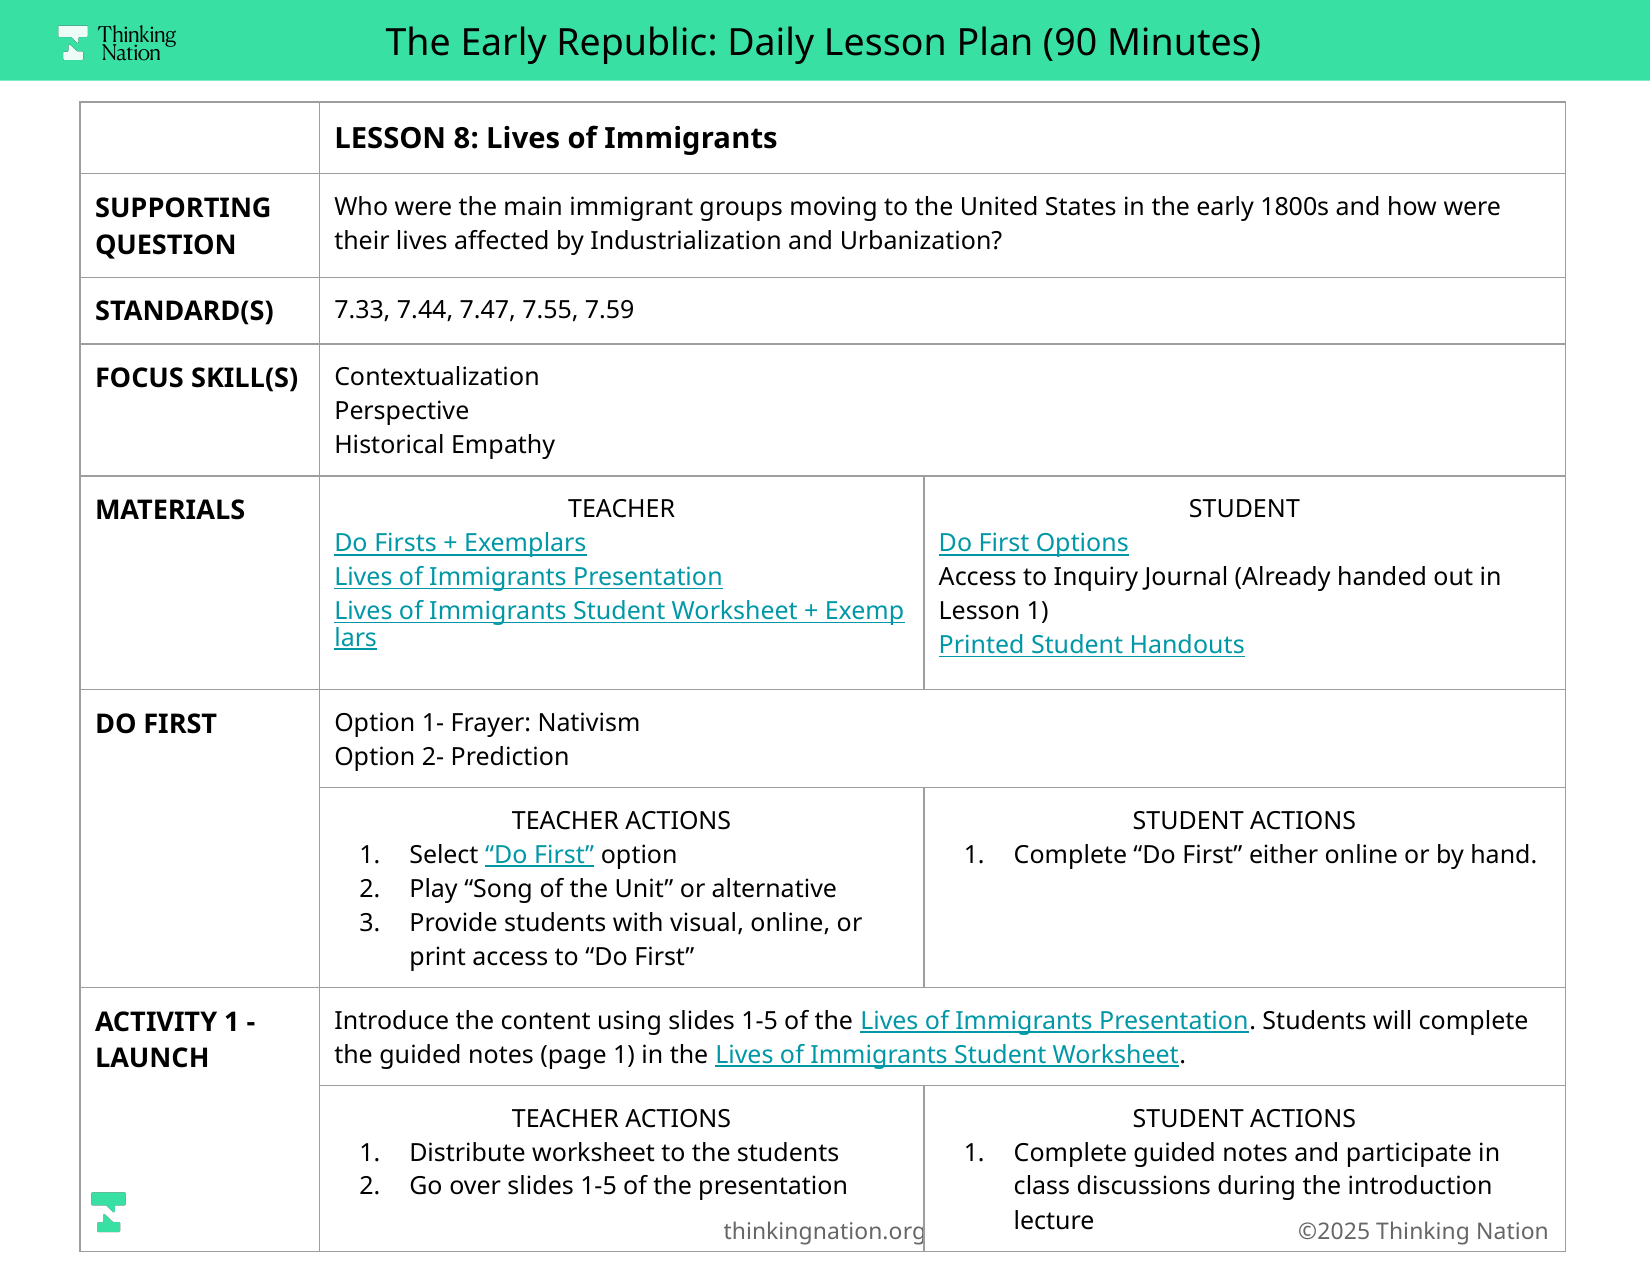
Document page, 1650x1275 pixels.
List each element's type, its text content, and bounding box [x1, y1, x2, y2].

table_cell TEACHER ACTIONS Distribute worksheet to the students Go over slides 1-5 of the presentation [320, 1086, 923, 1251]
picture [45, 14, 180, 71]
table_cell TEACHER ACTIONS Select “Do First” option Play “Song of the Unit” or alternative Provide students with visual, online, or print access to “Do First” [320, 788, 923, 987]
table_cell FOCUS SKILL(S) [81, 345, 319, 475]
table_cell ACTIVITY 1 - LAUNCH [81, 988, 319, 1251]
table_header LESSON 8: Lives of Immigrants [320, 103, 1565, 173]
text_box The Early Republic: Daily Lesson Plan (90 Minutes) [0, 0, 1650, 81]
table_cell STUDENT ACTIONS Complete “Do First” either online or by hand. [925, 788, 1565, 987]
table_cell 7.33, 7.44, 7.47, 7.55, 7.59 [320, 278, 1565, 343]
table_cell DO FIRST [81, 690, 319, 987]
table_cell STANDARD(S) [81, 278, 319, 343]
table_cell STUDENT ACTIONS Complete guided notes and participate in class discussions during the introduction lecture [925, 1086, 1565, 1251]
table_cell Contextualization Perspective Historical Empathy [320, 345, 1565, 475]
table_cell SUPPORTING QUESTION [81, 174, 319, 277]
table_cell TEACHER Do Firsts + Exemplars Lives of Immigrants Presentation Lives of Immigrants Student Worksheet + Exemplars [320, 477, 923, 689]
table_cell STUDENT Do First Options Access to Inquiry Journal (Already handed out in Lesson 1) Printed Student Handouts [925, 477, 1565, 689]
table_cell Who were the main immigrant groups moving to the United States in the early 1800s and how were their lives affected by Industrialization and Urbanization? [320, 174, 1565, 277]
table_cell Introduce the content using slides 1-5 of the Lives of Immigrants Presentation. Students will complete the guided notes (page 1) in the Lives of Immigrants Student Worksheet. [320, 988, 1565, 1085]
table_cell Option 1- Frayer: Nativism Option 2- Prediction [320, 690, 1565, 787]
table_header [81, 103, 319, 173]
table_cell MATERIALS [81, 477, 319, 689]
picture [80, 1184, 136, 1240]
